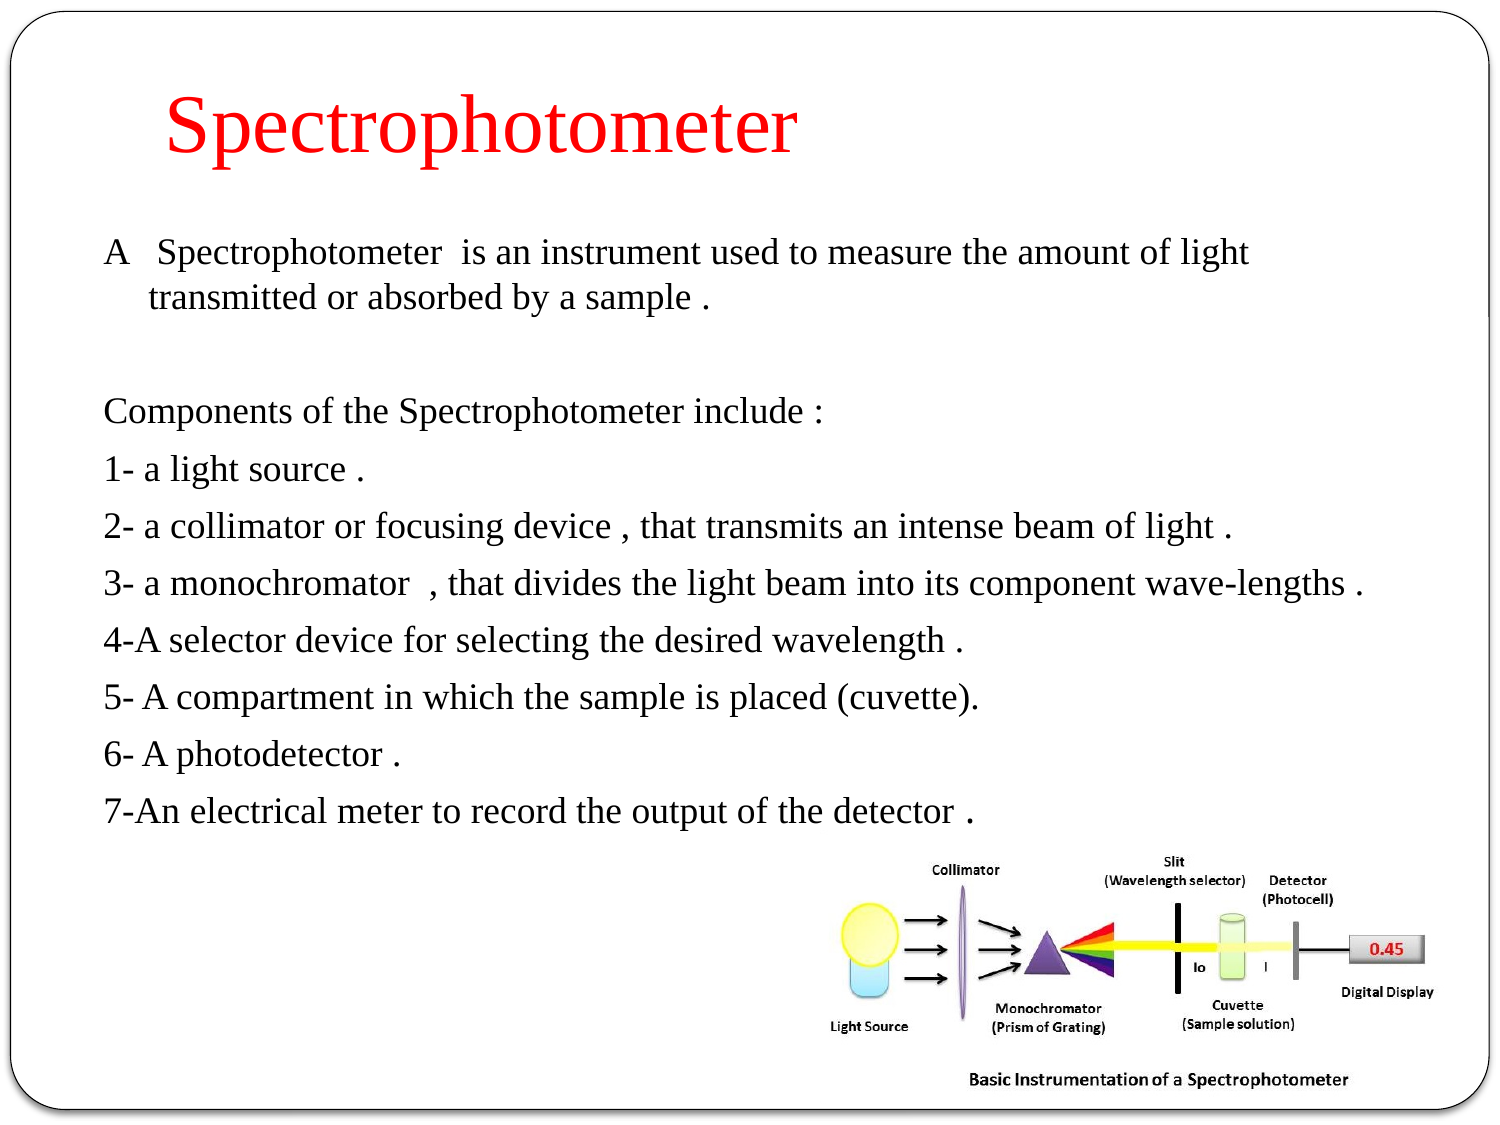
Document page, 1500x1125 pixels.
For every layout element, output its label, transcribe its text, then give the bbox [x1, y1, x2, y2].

title Spectrophotometer [150, 45, 1425, 185]
list A Spectrophotometer is an instrument used to measure the amount of light transmitted or absorbed by a sample . Components of the Spectrophotometer include : 1- a light source . 2- a collimator or focusing device , that transmits an intense beam of light . 3- a monochromator , that divides the light beam into its component wave-lengths . 4-A selector device for selecting the desired wavelength . 5- A compartment in which the sample is placed (cuvette). 6- A photodetector . 7-An electrical meter to record the output of the detector . [88, 219, 1425, 1024]
picture [820, 830, 1457, 1105]
